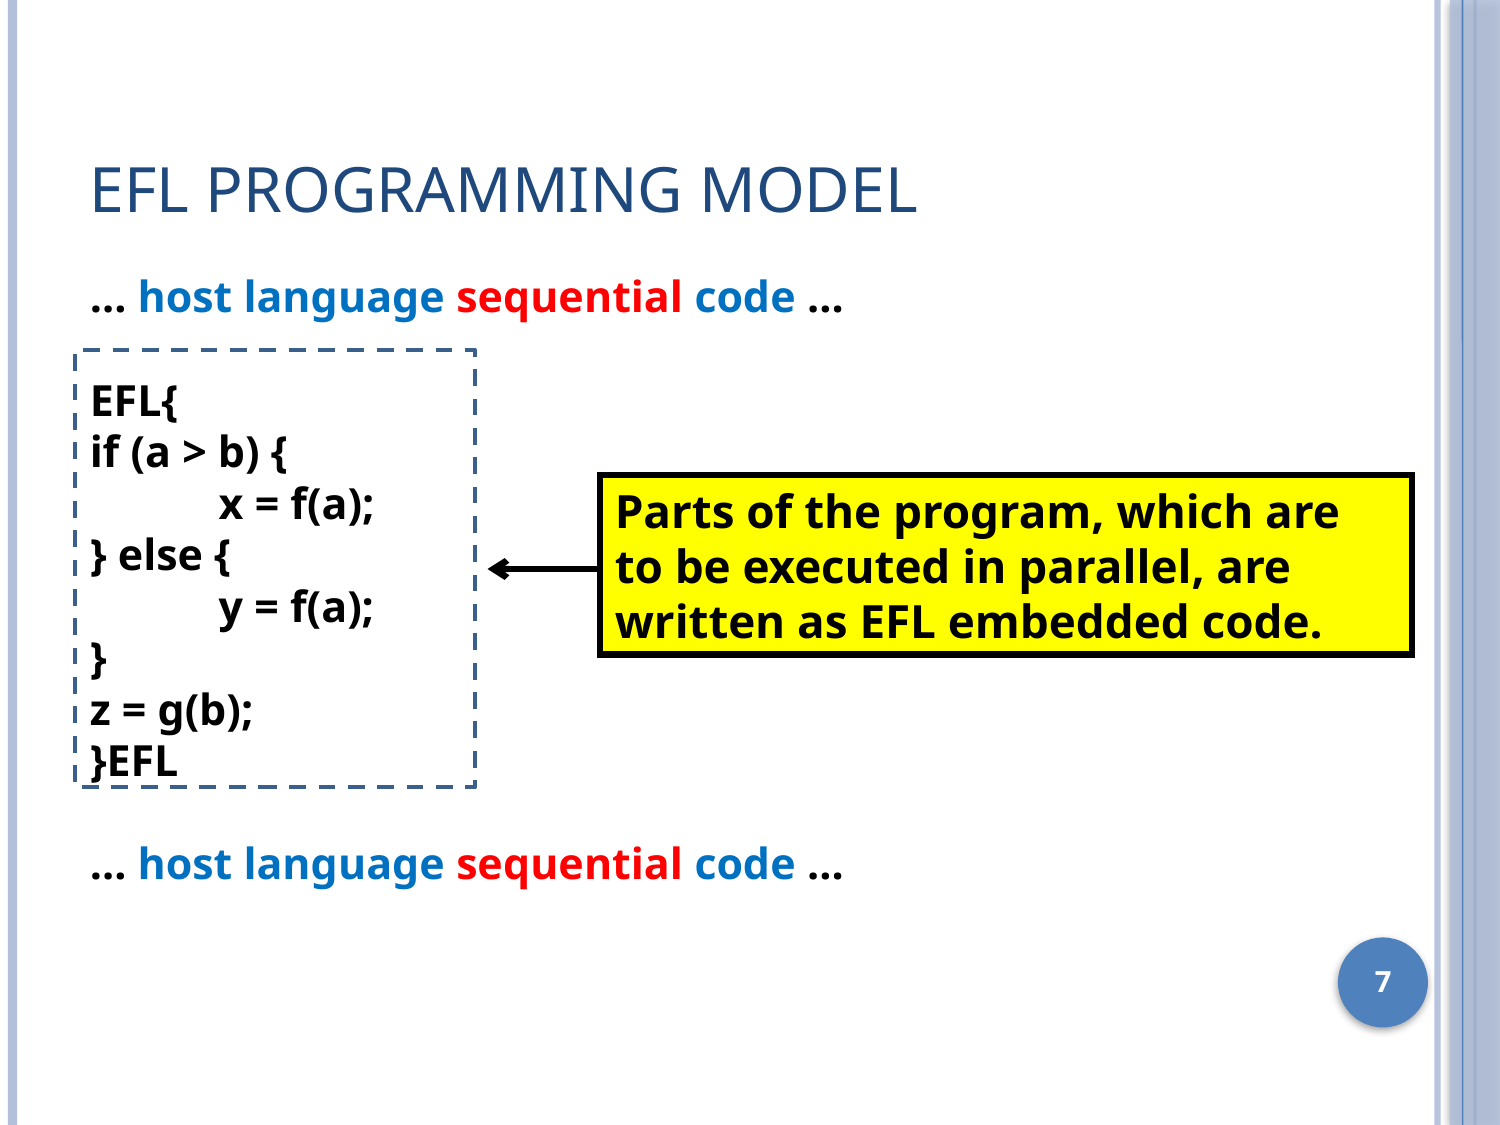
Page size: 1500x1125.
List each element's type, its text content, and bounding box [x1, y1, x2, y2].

slide_number 7 [1333, 940, 1434, 1027]
title EFL Programming Model [75, 45, 1300, 233]
list … host language sequential code … EFL{ if (a > b) { x = f(a); } else { y = f(a); } z = g(b); }EFL … host language sequential code … [75, 262, 1400, 900]
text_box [486, 474, 1413, 658]
text_box [73, 348, 477, 789]
